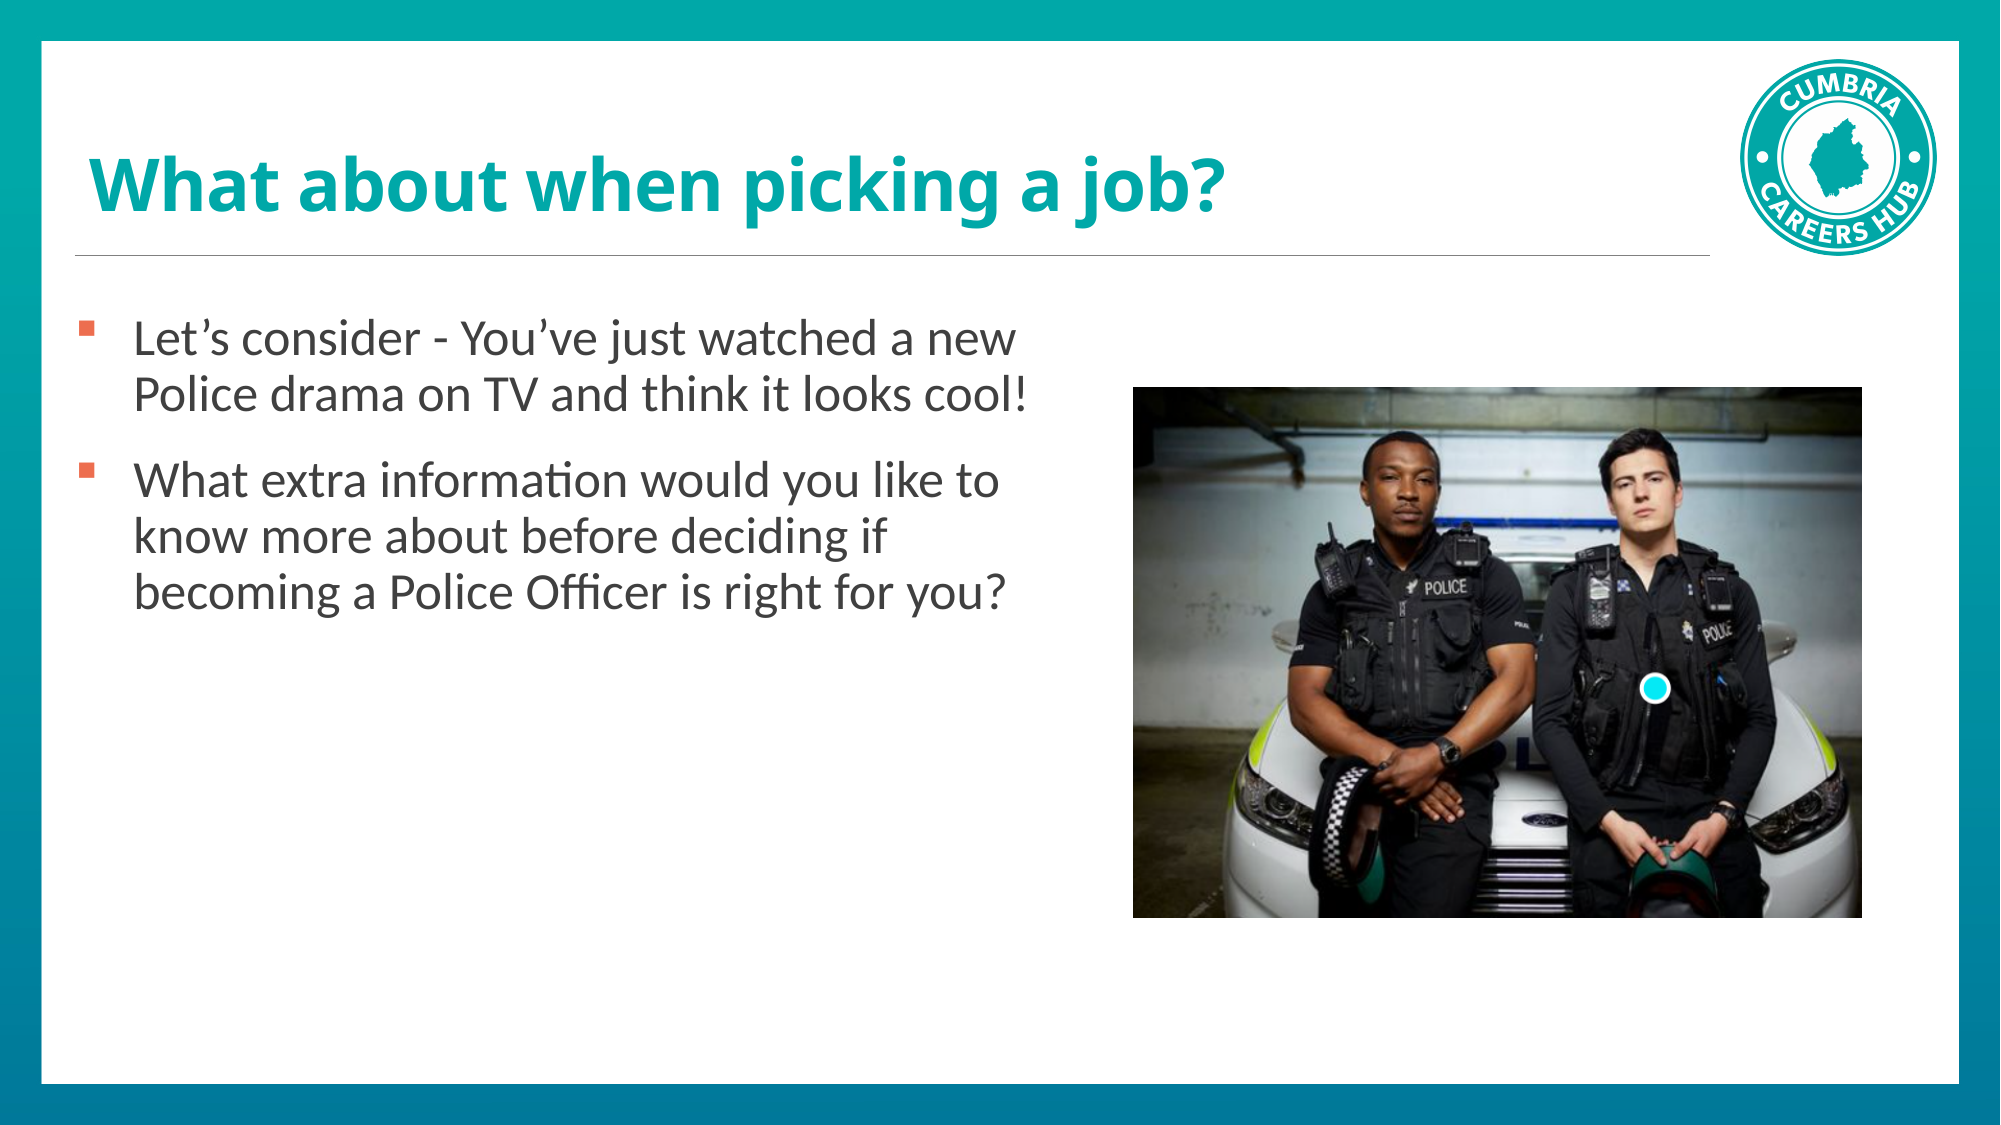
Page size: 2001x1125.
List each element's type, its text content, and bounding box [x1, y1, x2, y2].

list Let’s consider - You’ve just watched a new Police drama on TV and think it looks cool! What extra information would you like to know more about before deciding if becoming a Police Officer is right for you? [74, 303, 1056, 1003]
title What about when picking a job? [74, 122, 1725, 256]
picture [0, 0, 2000, 1083]
